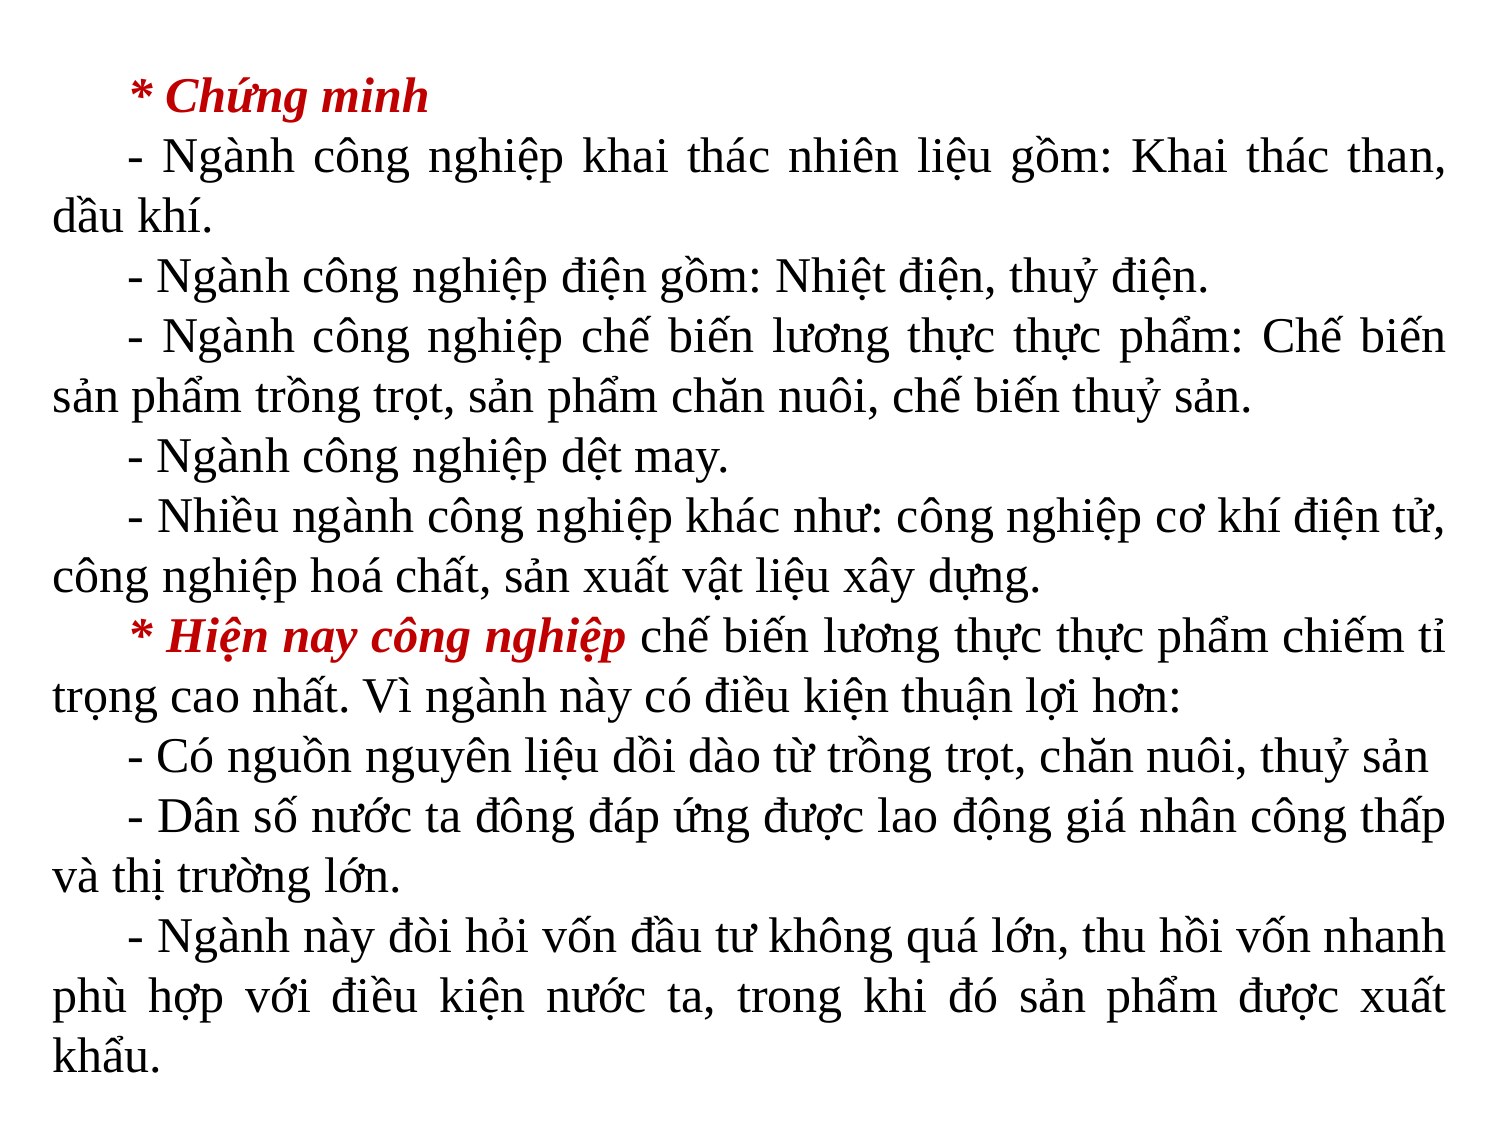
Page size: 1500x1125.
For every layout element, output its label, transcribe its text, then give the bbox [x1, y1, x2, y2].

text_box * Chứng minh - Ngành công nghiệp khai thác nhiên liệu gồm: Khai thác than, dầu khí. - Ngành công nghiệp điện gồm: Nhiệt điện, thuỷ điện. - Ngành công nghiệp chế biến lương thực thực phẩm: Chế biến sản phẩm trồng trọt, sản phẩm chăn nuôi, chế biến thuỷ sản. - Ngành công nghiệp dệt may. - Nhiều ngành công nghiệp khác như: công nghiệp cơ khí điện tử, công nghiệp hoá chất, sản xuất vật liệu xây dựng. * Hiện nay công nghiệp chế biến lương thực thực phẩm chiếm tỉ trọng cao nhất. Vì ngành này có điều kiện thuận lợi hơn: - Có nguồn nguyên liệu dồi dào từ trồng trọt, chăn nuôi, thuỷ sản - Dân số nước ta đông đáp ứng được lao động giá nhân công thấp và thị trường lớn. - Ngành này đòi hỏi vốn đầu tư không quá lớn, thu hồi vốn nhanh phù hợp với điều kiện nước ta, trong khi đó sản phẩm được xuất khẩu. [37, 55, 1463, 1090]
